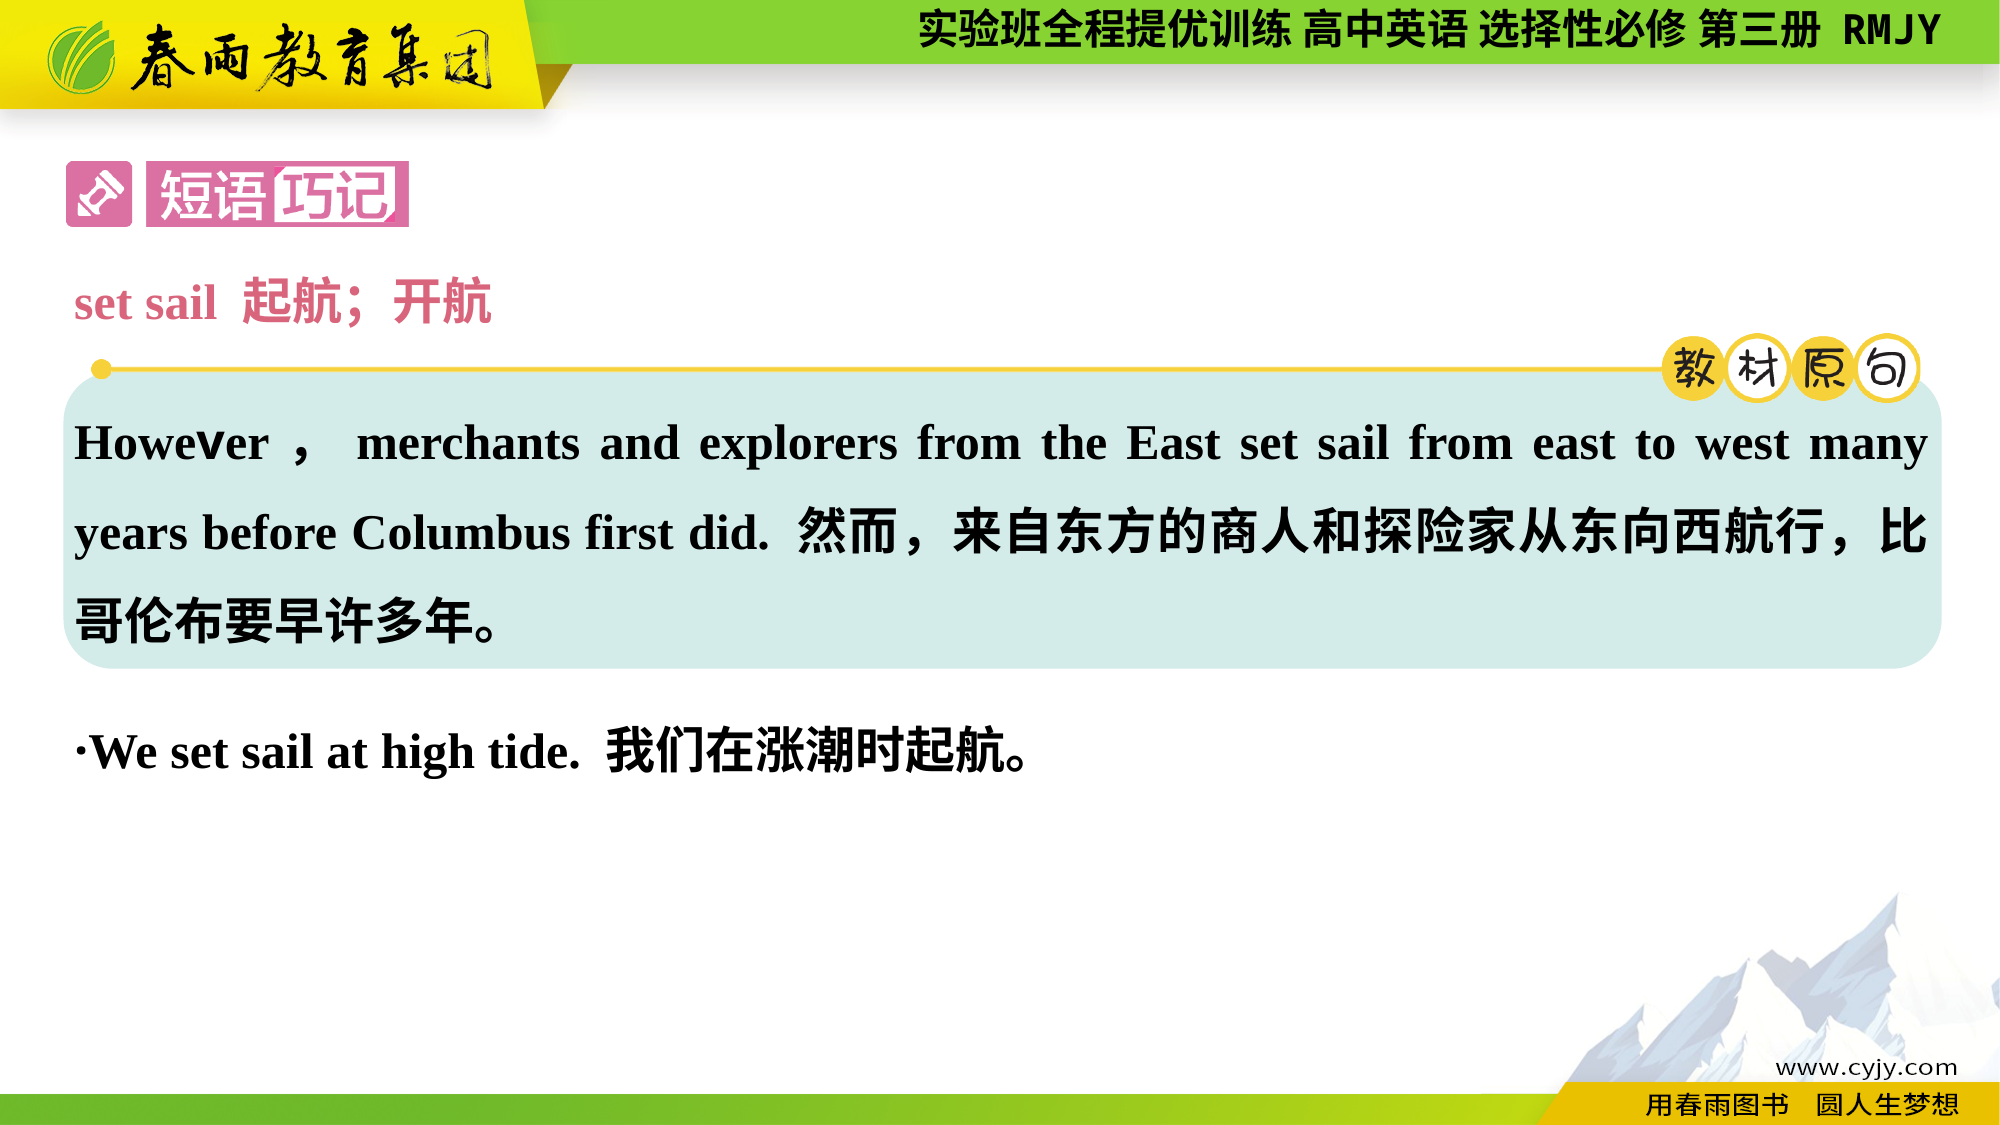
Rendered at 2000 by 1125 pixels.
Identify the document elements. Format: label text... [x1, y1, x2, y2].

list set sail 起航；开航 [59, 231, 1944, 327]
text_box However，merchants and explorers from the East set sail from east to west many years before Columbus first did. 然而，来自东方的商人和探险家从东向西航行，比哥伦布要早许多年。 [59, 372, 1944, 658]
picture [0, 0, 2000, 1125]
text_box [82, 658, 1923, 669]
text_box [90, 333, 1921, 432]
text_box ·We set sail at high tide. 我们在涨潮时起航。 [59, 680, 1944, 786]
